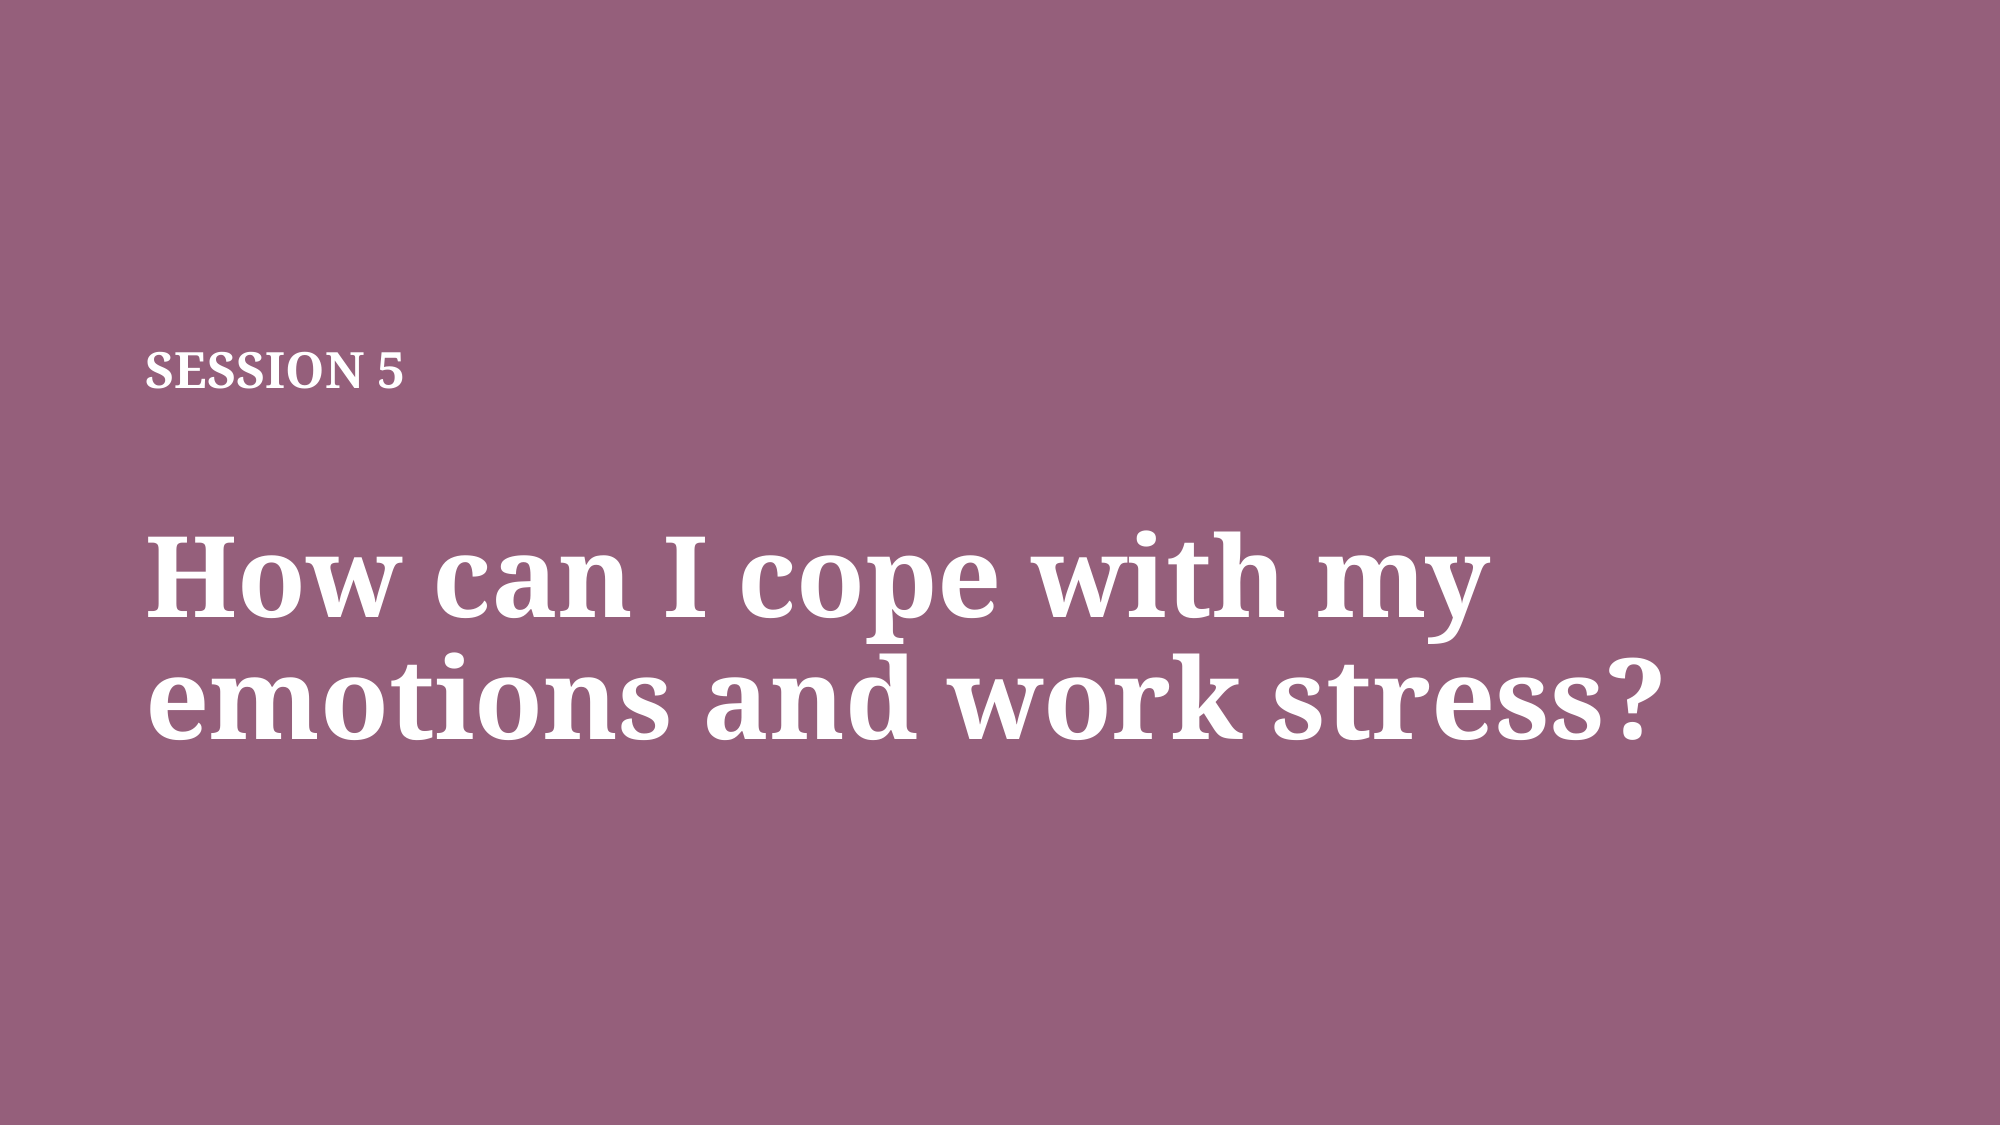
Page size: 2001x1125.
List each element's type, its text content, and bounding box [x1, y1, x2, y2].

title SESSION 5 How can I cope with my emotions and work stress? [130, 508, 1813, 601]
